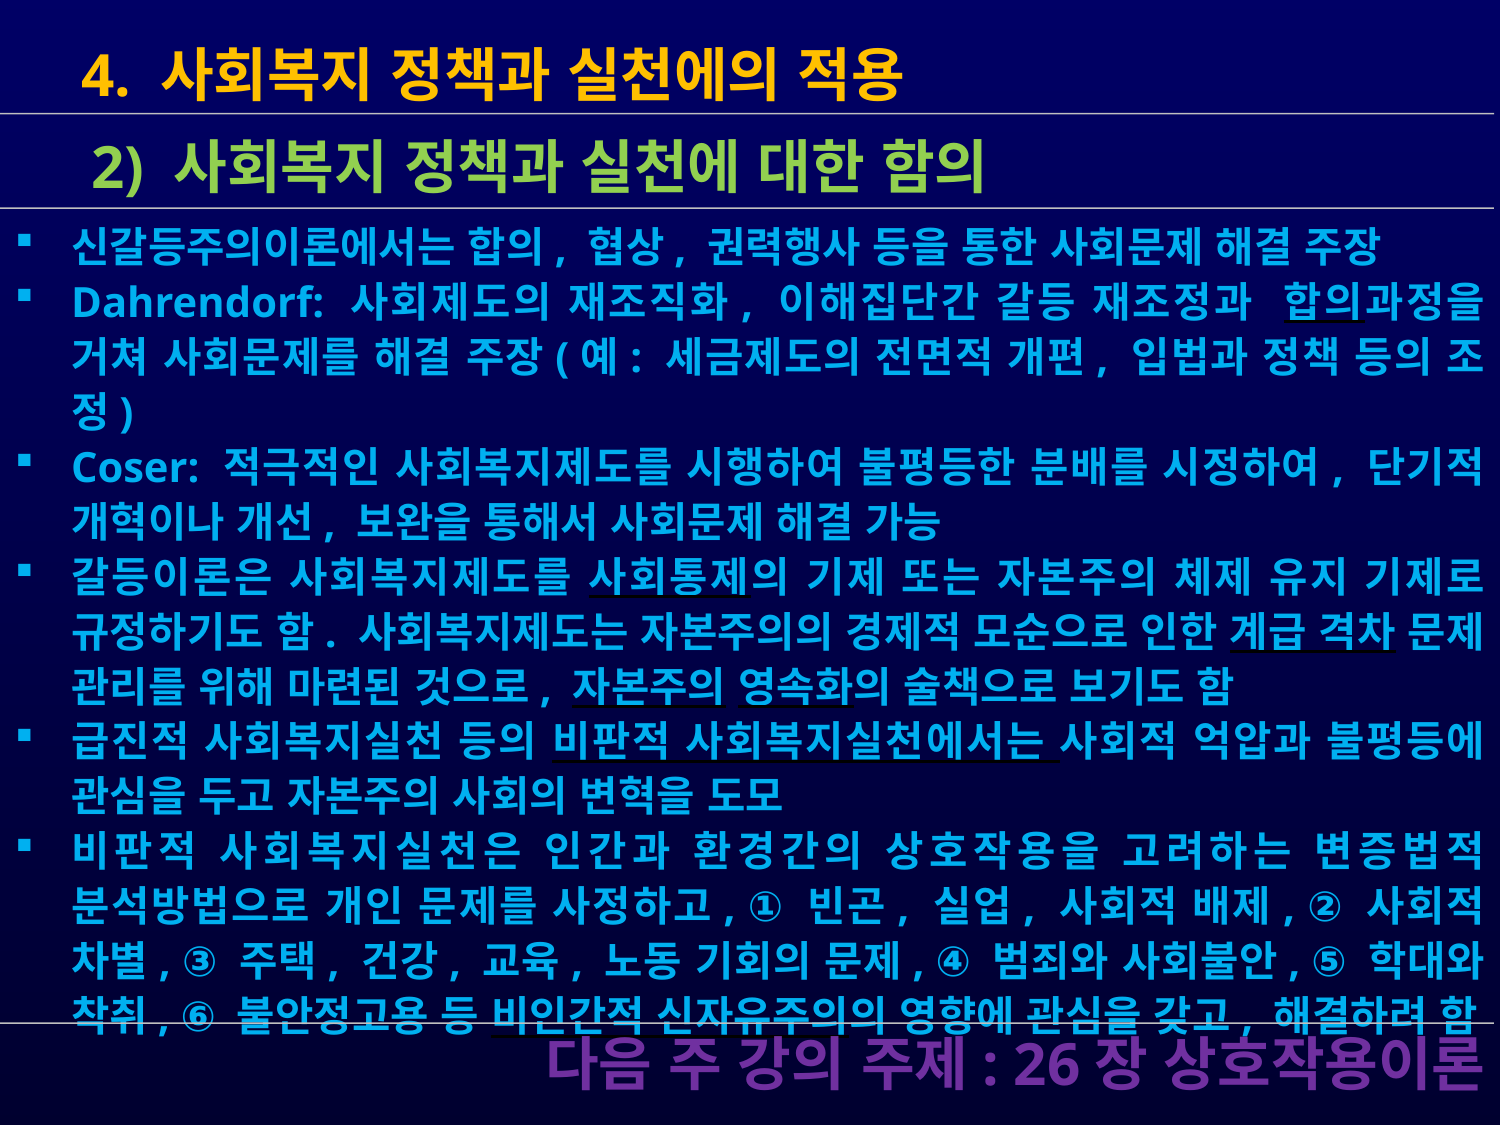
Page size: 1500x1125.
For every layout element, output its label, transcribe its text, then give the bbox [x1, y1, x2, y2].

text_box 다음 주 강의 주제: 26장 상호작용이론 [0, 1020, 1500, 1105]
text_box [0, 30, 1500, 995]
